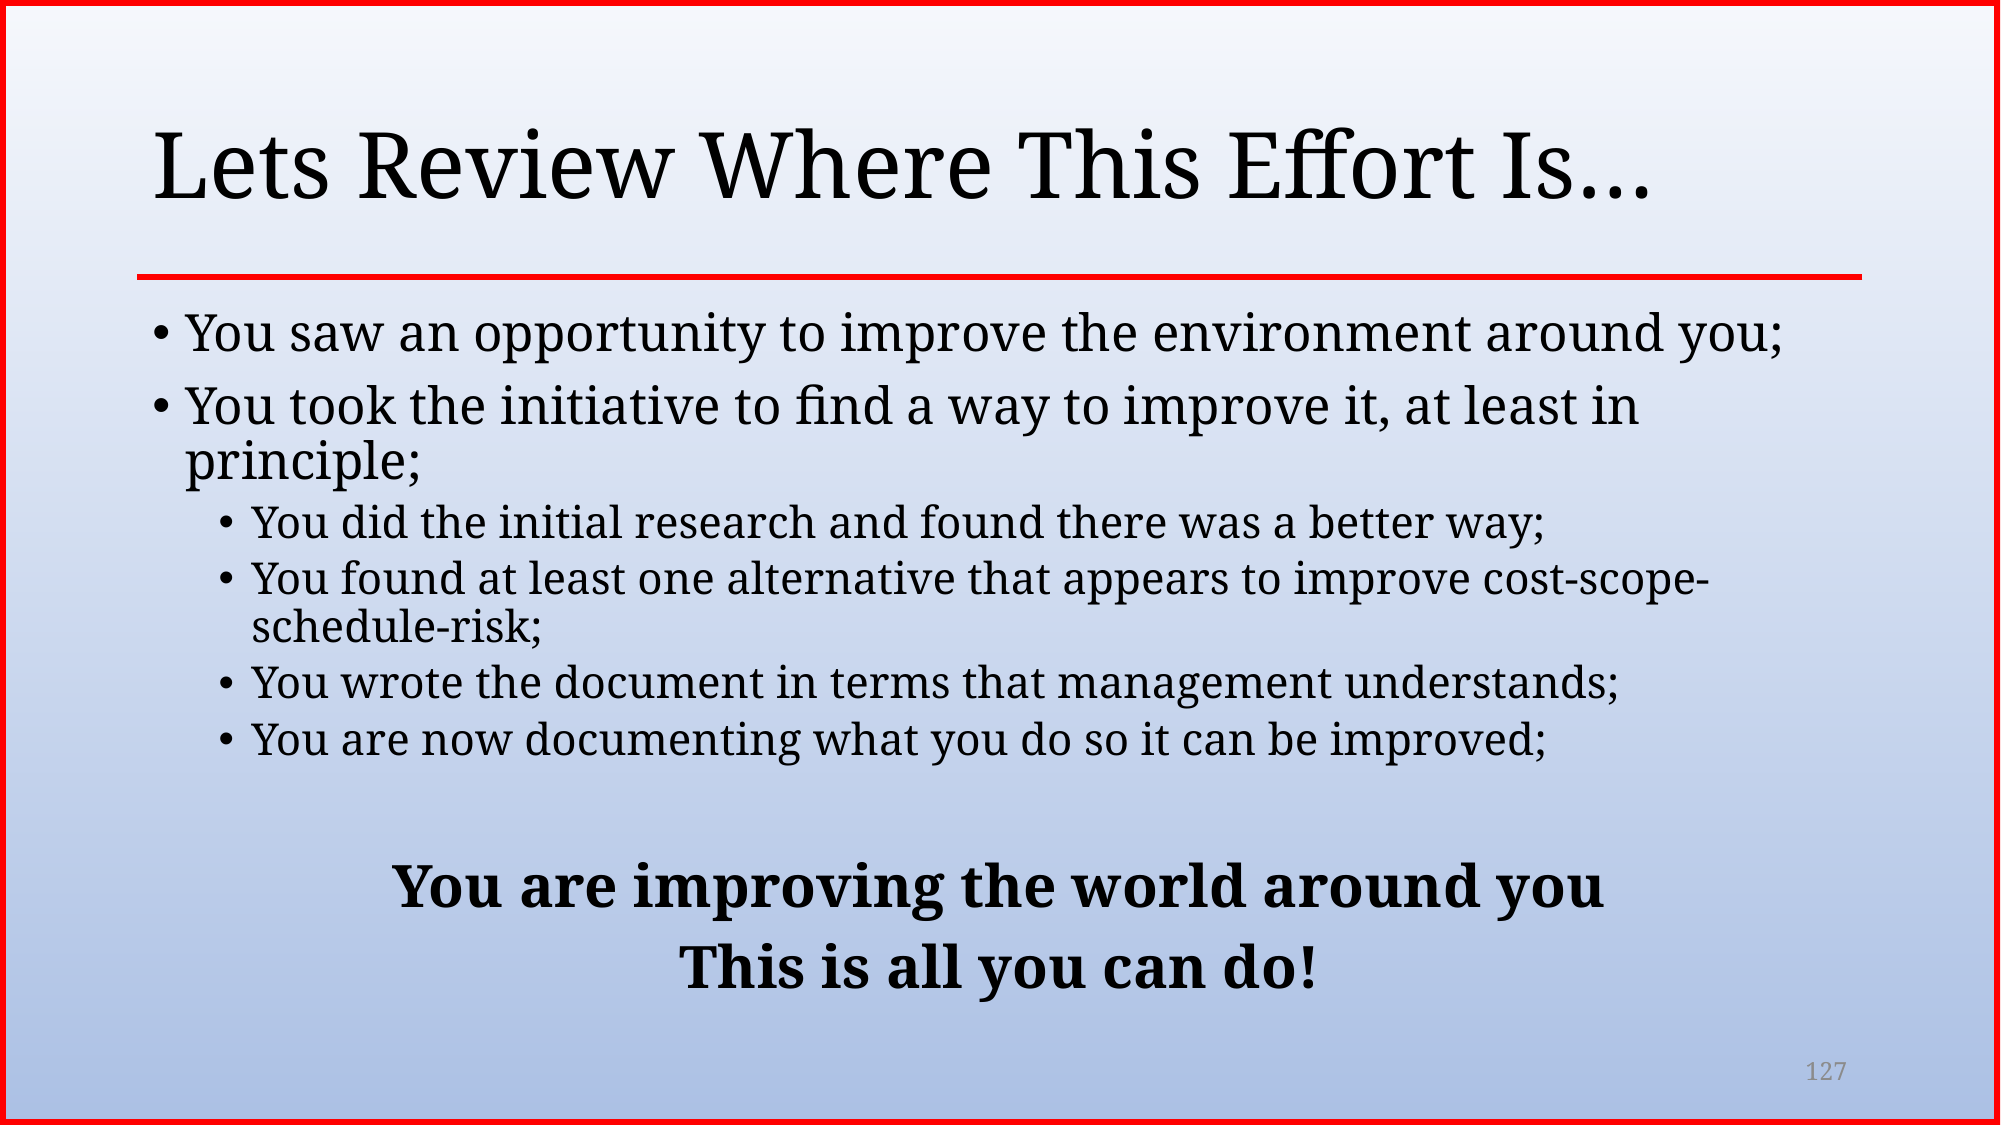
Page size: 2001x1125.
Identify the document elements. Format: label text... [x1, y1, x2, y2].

list You saw an opportunity to improve the environment around you; You took the initiative to find a way to improve it, at least in principle; You did the initial research and found there was a better way; You found at least one alternative that appears to improve cost-scope-schedule-risk; You wrote the document in terms that management understands; You are now documenting what you do so it can be improved; You are improving the world around you This is all you can do! [137, 299, 1863, 1014]
title Lets Review Where This Effort Is… [137, 59, 1863, 278]
slide_number 127 [1412, 1042, 1863, 1103]
